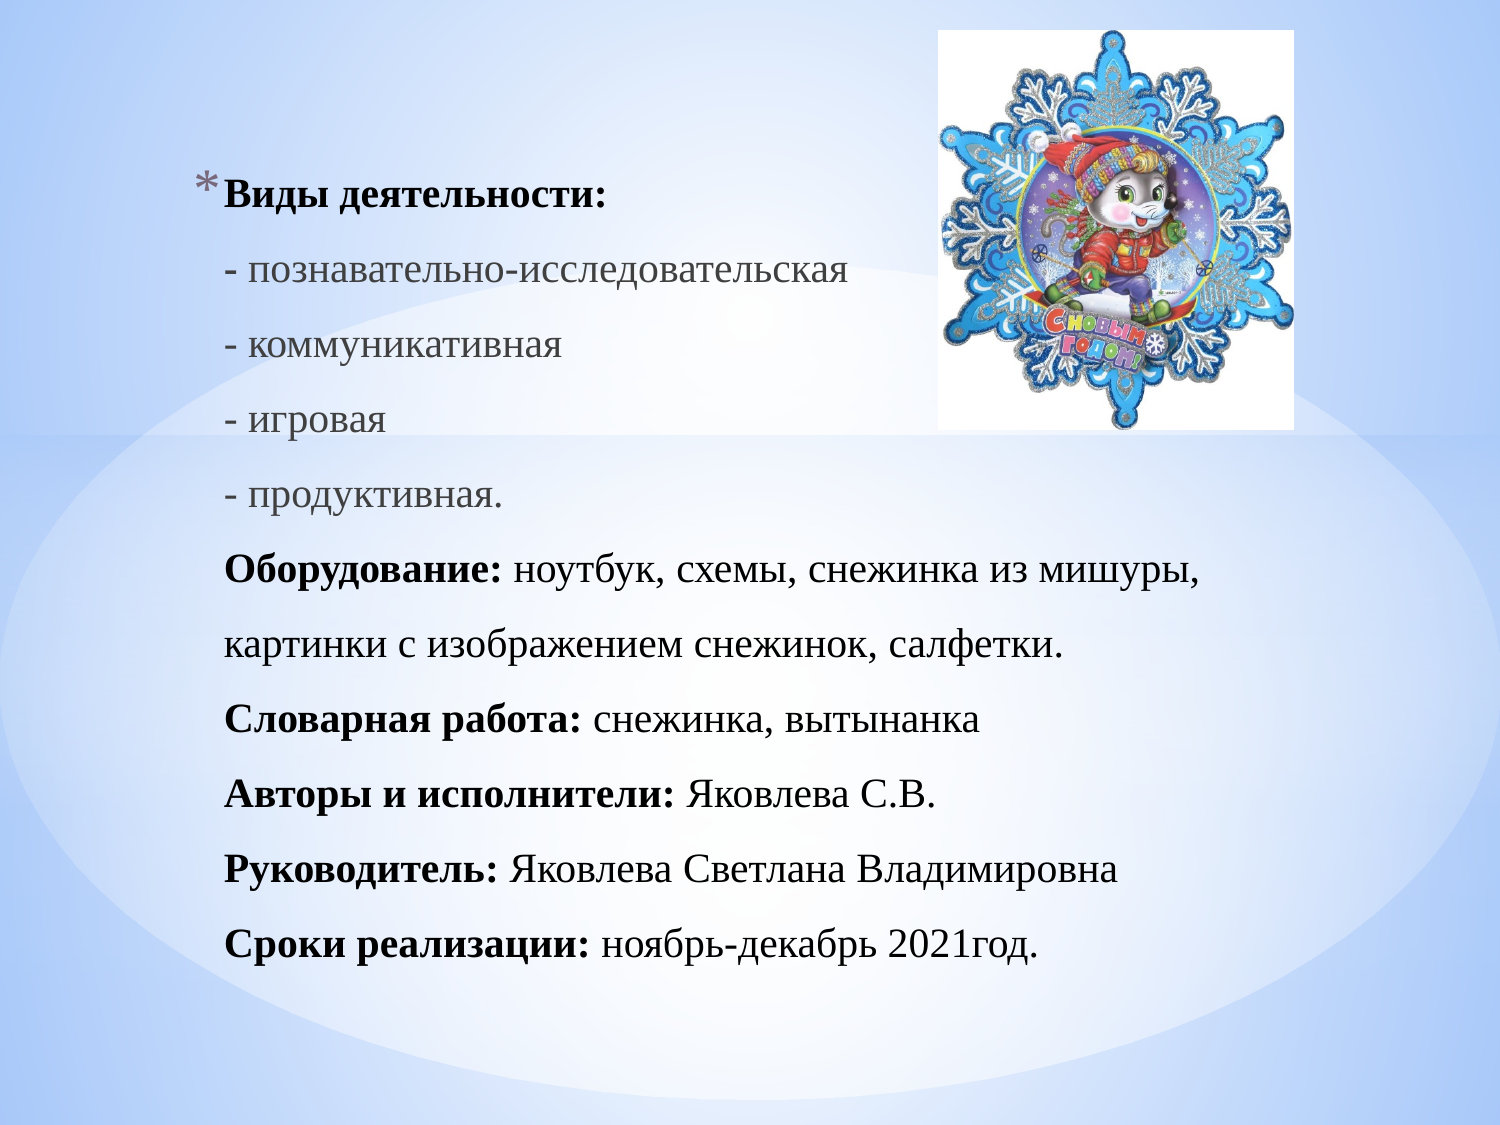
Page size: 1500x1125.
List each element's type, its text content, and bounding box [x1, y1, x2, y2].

title Виды деятельности: - познавательно-исследовательская - коммуникативная - игровая - продуктивная. Оборудование: ноутбук, схемы, снежинка из мишуры, картинки с изображением снежинок, салфетки. Словарная работа: снежинка, вытынанка Авторы и исполнители: Яковлева С.В. Руководитель: Яковлева Светлана Владимировна Сроки реализации: ноябрь-декабрь 2021год. [171, 137, 1388, 1024]
picture [938, 30, 1294, 431]
